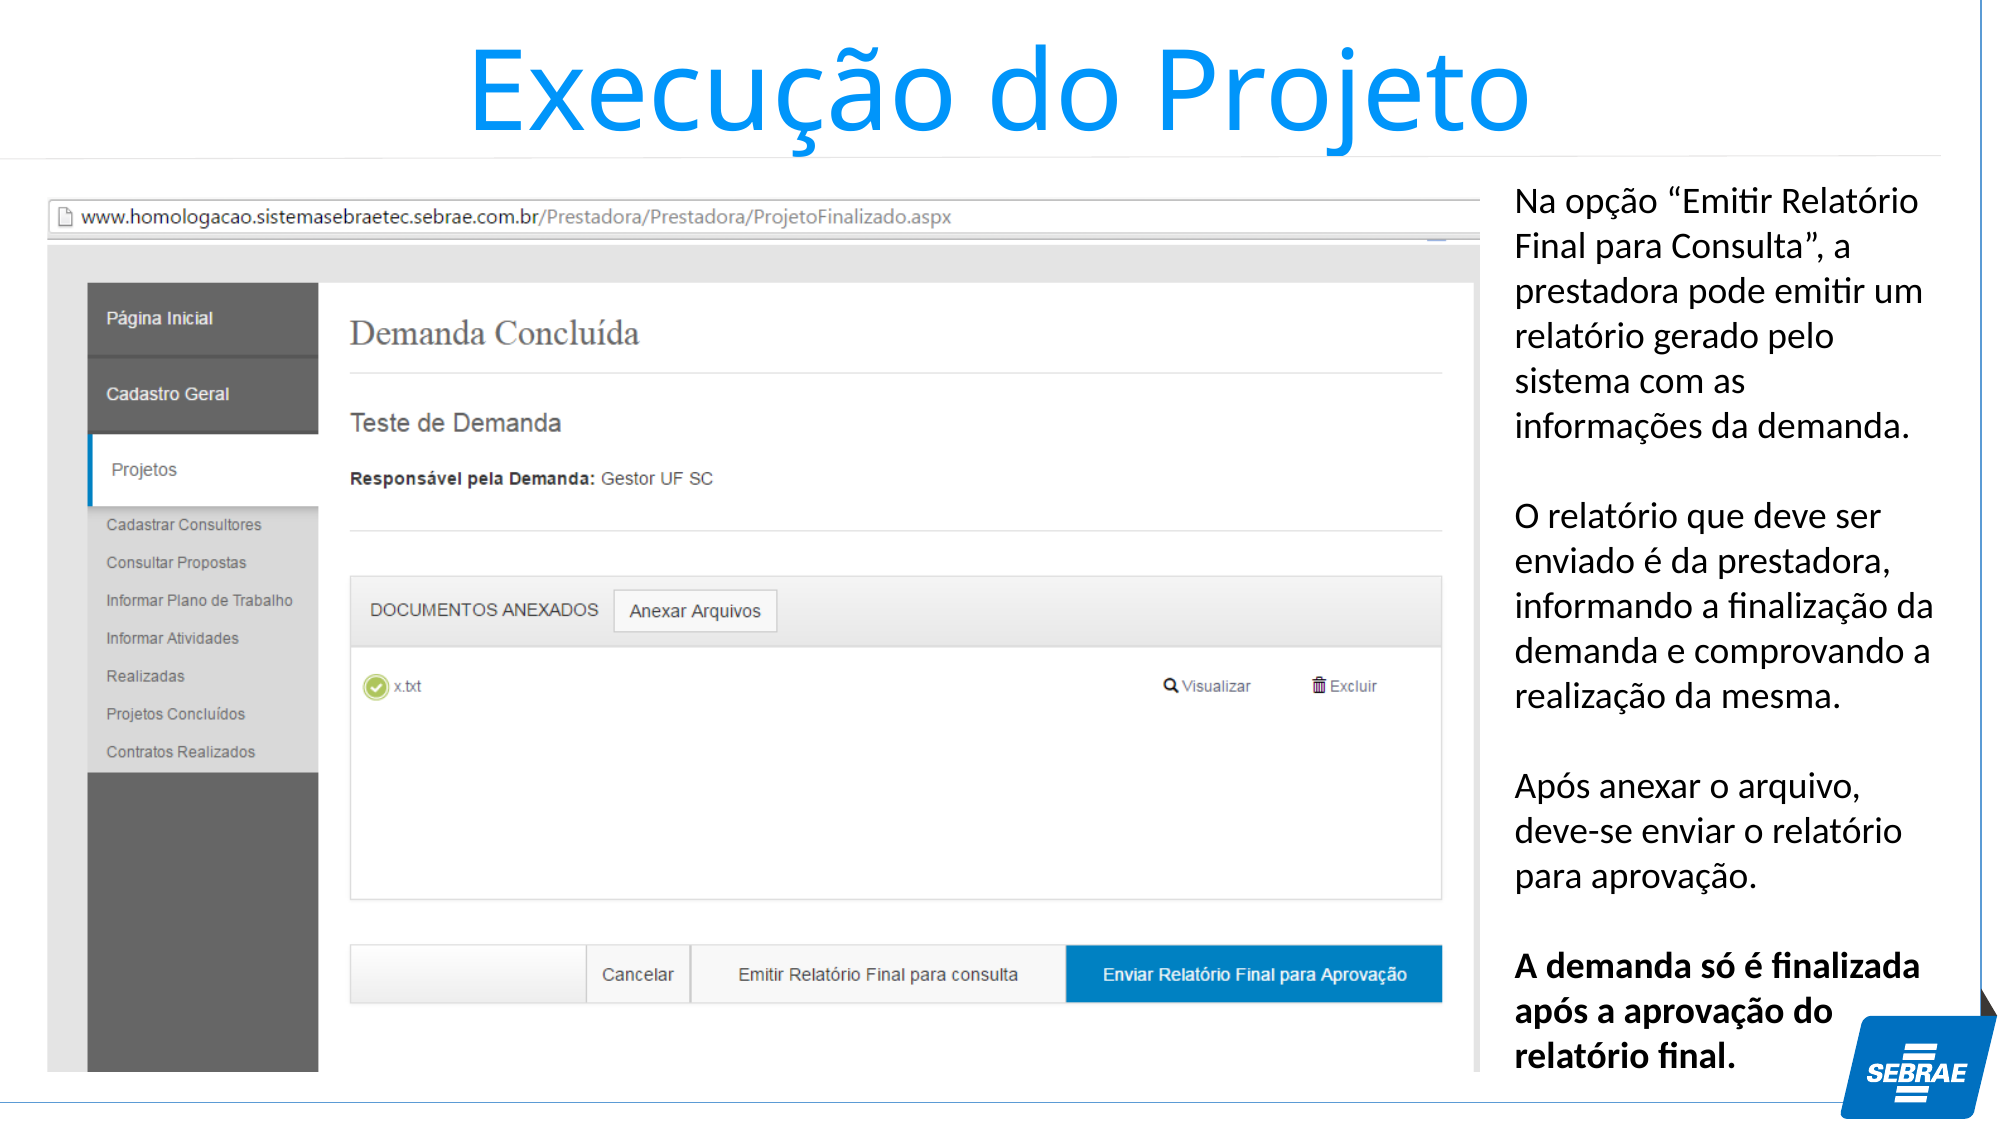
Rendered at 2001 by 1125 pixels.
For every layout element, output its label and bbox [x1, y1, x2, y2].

text_box [0, 155, 1941, 159]
text_box [0, 0, 1998, 1119]
picture [47, 197, 1480, 1072]
